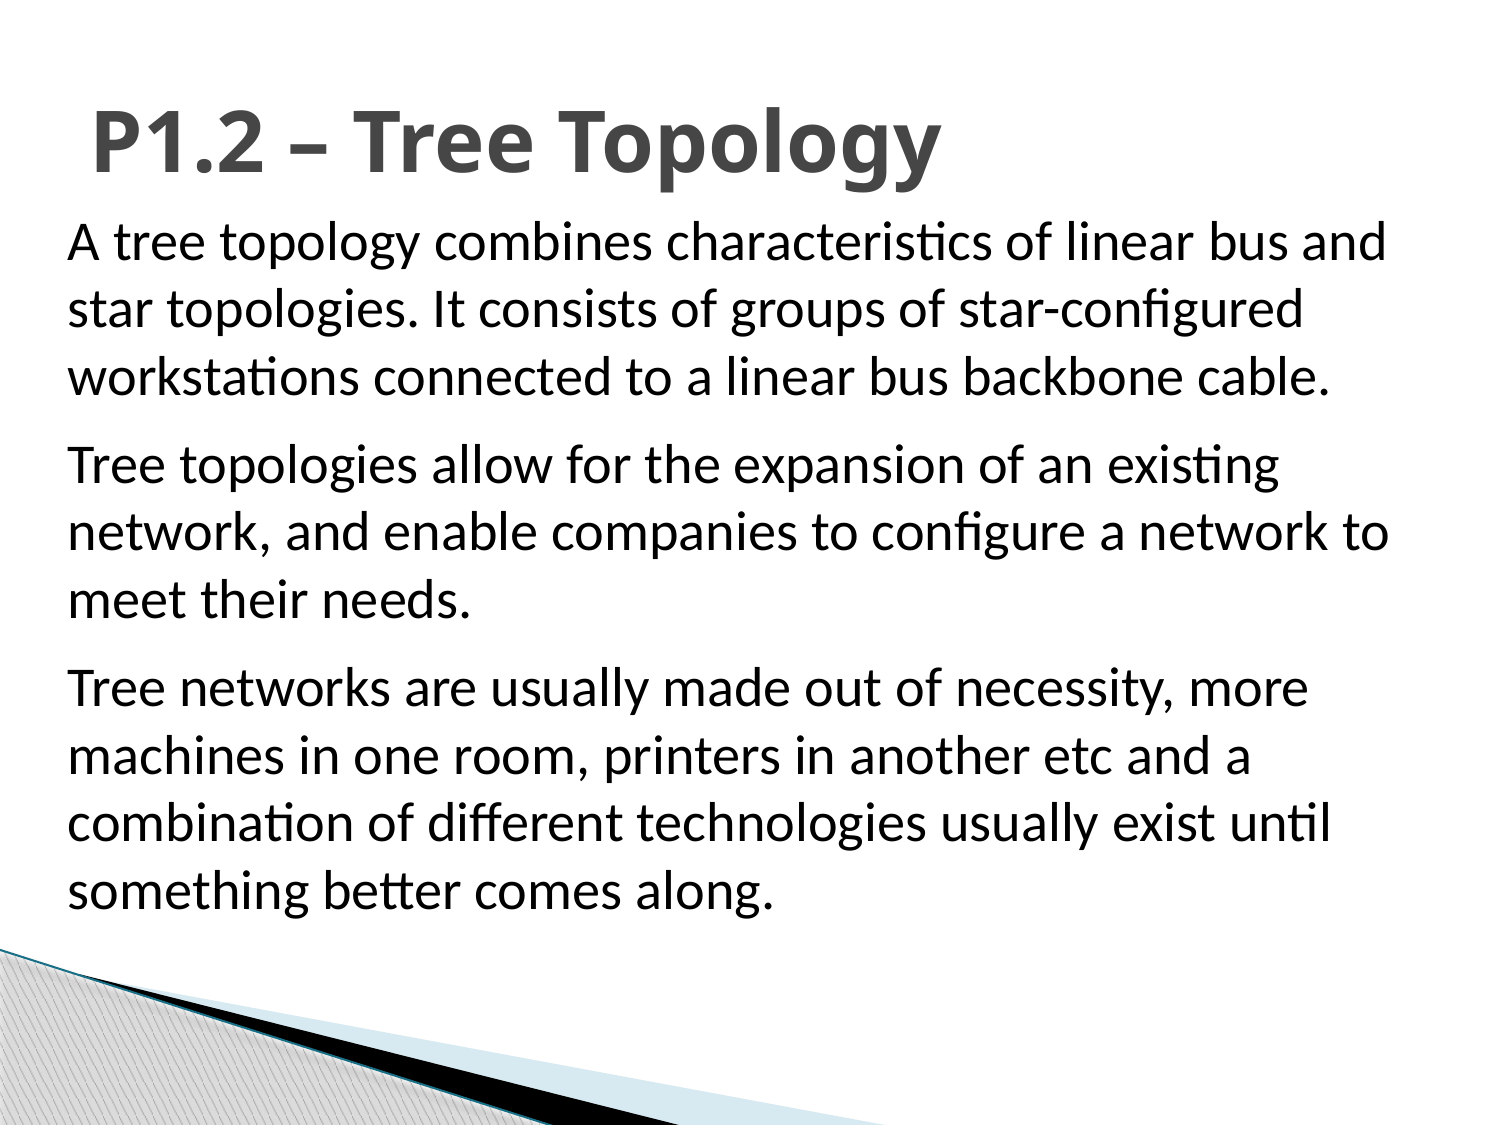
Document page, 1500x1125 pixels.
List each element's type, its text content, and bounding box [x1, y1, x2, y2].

title P1.2 – Tree Topology [75, 45, 1425, 233]
list A tree topology combines characteristics of linear bus and star topologies. It consists of groups of star-configured workstations connected to a linear bus backbone cable. Tree topologies allow for the expansion of an existing network, and enable companies to configure a network to meet their needs. Tree networks are usually made out of necessity, more machines in one room, printers in another etc and a combination of different technologies usually exist until something better comes along. [53, 196, 1459, 1012]
